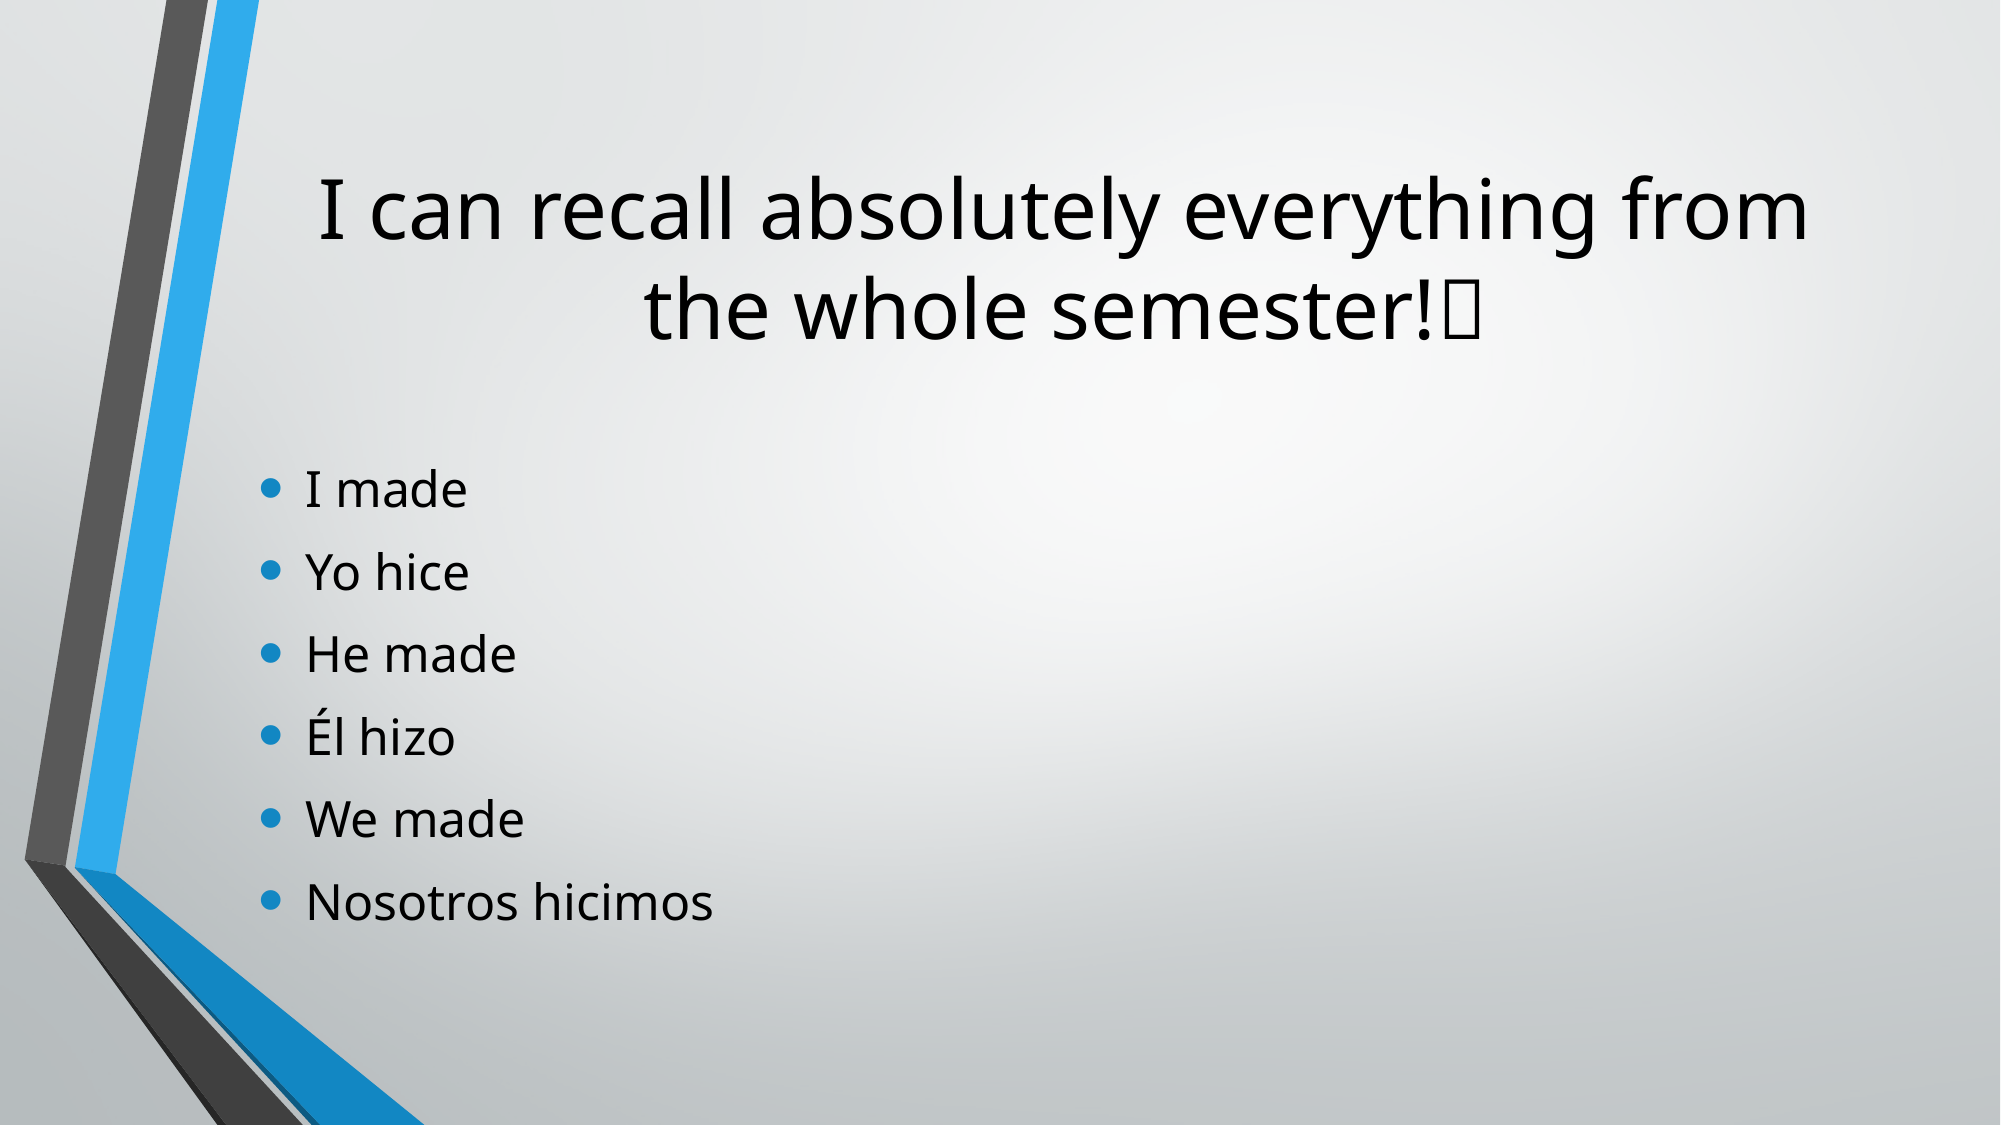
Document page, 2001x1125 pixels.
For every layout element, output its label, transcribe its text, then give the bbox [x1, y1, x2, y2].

title I can recall absolutely everything from the whole semester! [243, 112, 1887, 400]
list I made Yo hice He made Él hizo We made Nosotros hicimos [243, 437, 1887, 950]
